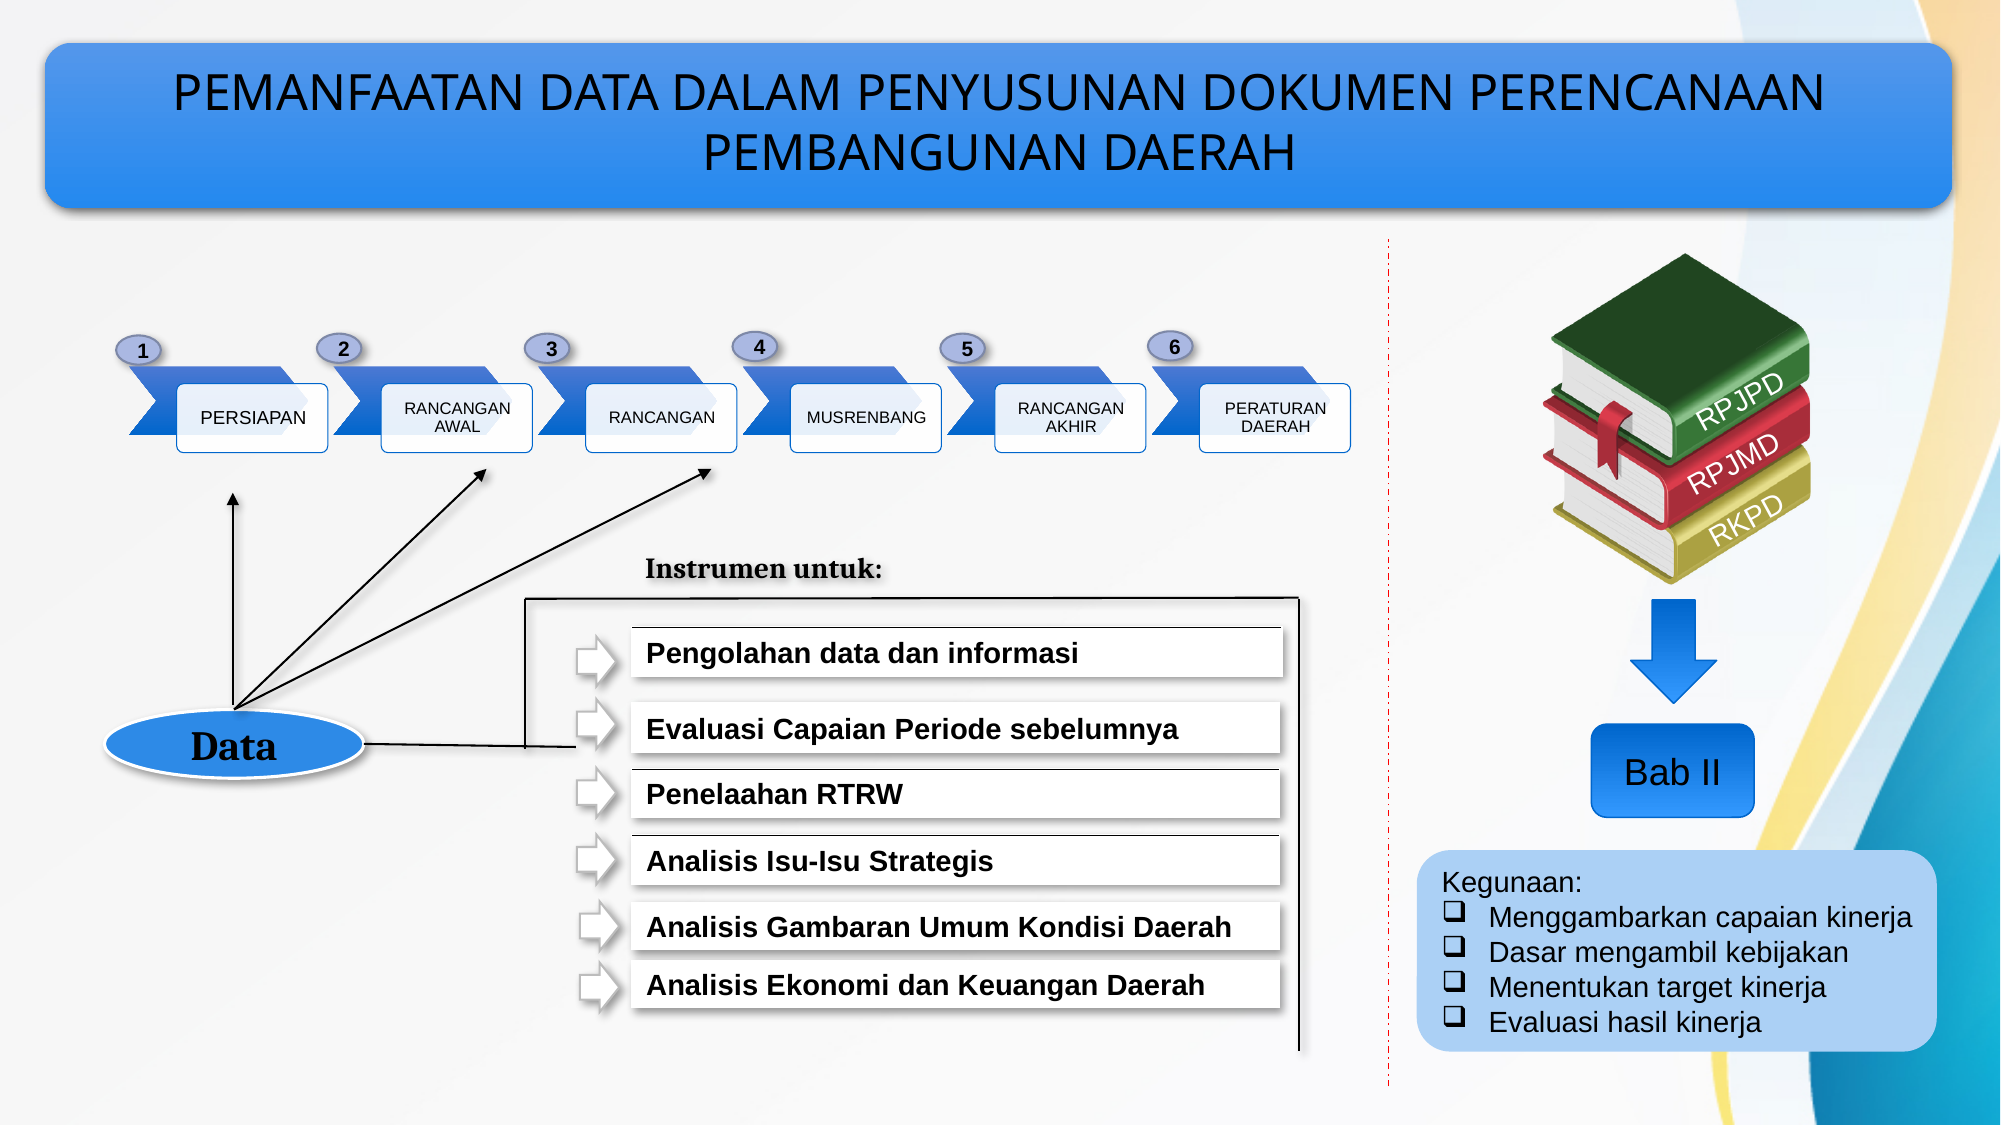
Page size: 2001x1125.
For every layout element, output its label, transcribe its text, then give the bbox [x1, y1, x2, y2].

text_box Evaluasi Capaian Periode sebelumnya [631, 702, 1280, 753]
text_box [363, 743, 576, 748]
text_box Analisis Ekonomi dan Keuangan Daerah [631, 960, 1280, 1008]
text_box [578, 959, 621, 1015]
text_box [487, 468, 712, 710]
text_box Pengolahan data dan informasi [712, 626, 1283, 677]
text_box [575, 710, 618, 752]
text_box [575, 765, 618, 821]
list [128, 220, 1351, 599]
text_box [575, 831, 618, 888]
text_box Penelaahan RTRW [631, 768, 1280, 818]
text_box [234, 468, 487, 710]
text_box PEMANFAATAN DATA DALAM PENYUSUNAN DOKUMEN PERENCANAAN PEMBANGUNAN DAERAH [63, 53, 1937, 189]
text_box [578, 898, 621, 954]
text_box 1 [115, 336, 128, 364]
text_box Bab II [1591, 724, 1755, 818]
text_box [44, 42, 1953, 209]
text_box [1511, 238, 1842, 599]
text_box Analisis Isu-Isu Strategis [631, 834, 1280, 885]
text_box Data [102, 707, 366, 780]
text_box [1630, 600, 1717, 704]
text_box Analisis Gambaran Umum Kondisi Daerah [631, 902, 1280, 950]
text_box Kegunaan: Menggambarkan capaian kinerja Dasar mengambil kebijakan Menentukan target kinerja Evaluasi hasil kinerja [1416, 850, 1937, 1052]
picture [0, 0, 2001, 1125]
